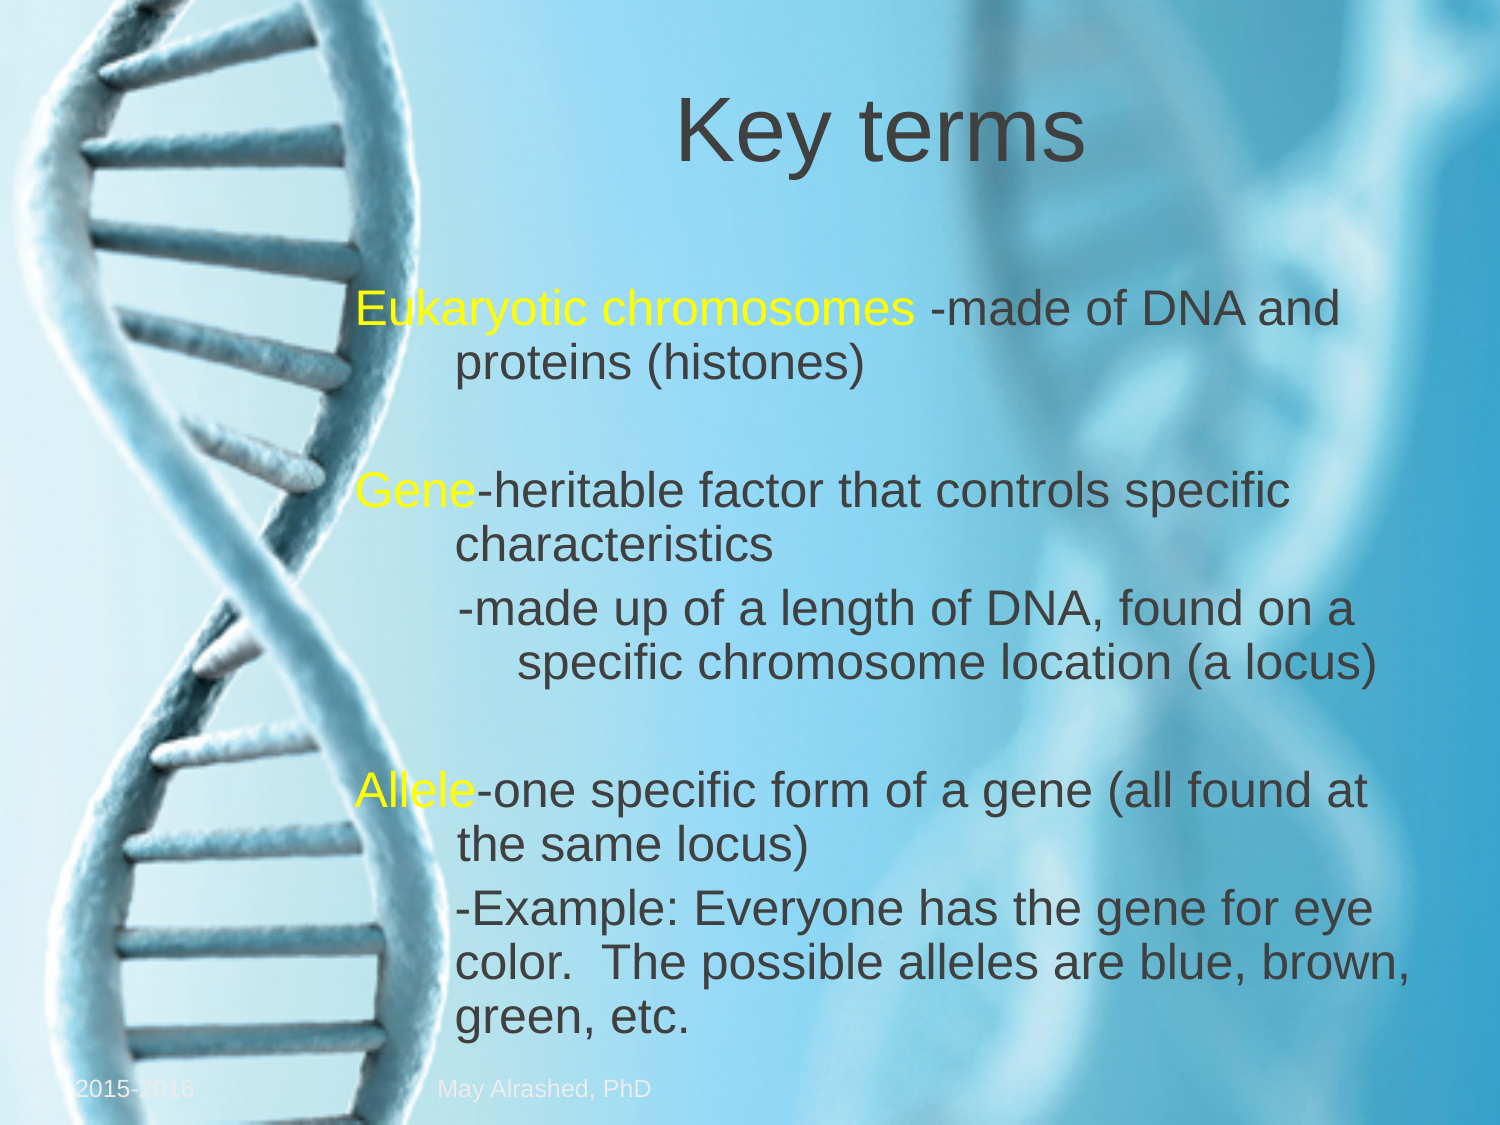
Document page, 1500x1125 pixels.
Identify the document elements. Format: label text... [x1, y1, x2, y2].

text_box Eukaryotic chromosomes -made of DNA and proteins (histones) Gene-heritable factor that controls specific characteristics -made up of a length of DNA, found on a specific chromosome location (a locus) Allele-one specific form of a gene (all found at the same locus) -Example: Everyone has the gene for eye color. The possible alleles are blue, brown, green, etc. [339, 274, 1438, 1125]
slide_number 2015-2016 [75, 1042, 339, 1103]
picture [0, 0, 1500, 1125]
text_box Key terms [337, 62, 1425, 250]
